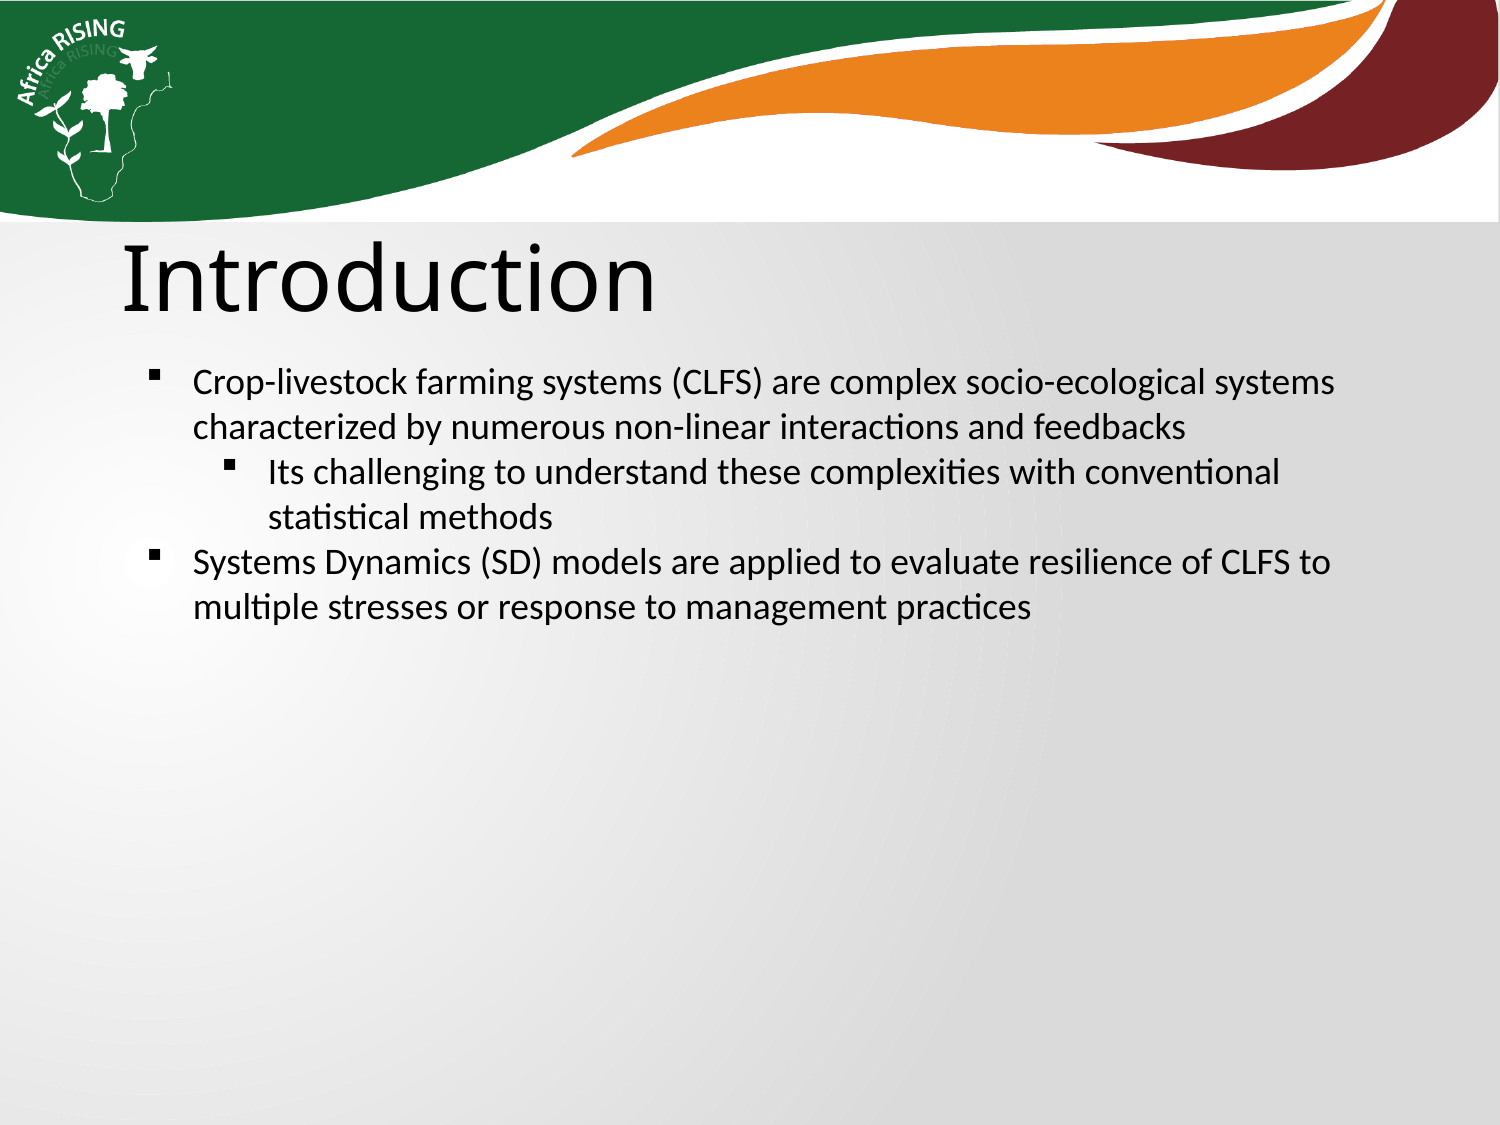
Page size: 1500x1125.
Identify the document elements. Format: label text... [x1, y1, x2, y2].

picture [0, 0, 1499, 222]
list Introduction [87, 212, 1363, 350]
text_box Crop-livestock farming systems (CLFS) are complex socio-ecological systems characterized by numerous non-linear interactions and feedbacks Its challenging to understand these complexities with conventional statistical methods Systems Dynamics (SD) models are applied to evaluate resilience of CLFS to multiple stresses or response to management practices [131, 349, 1369, 635]
